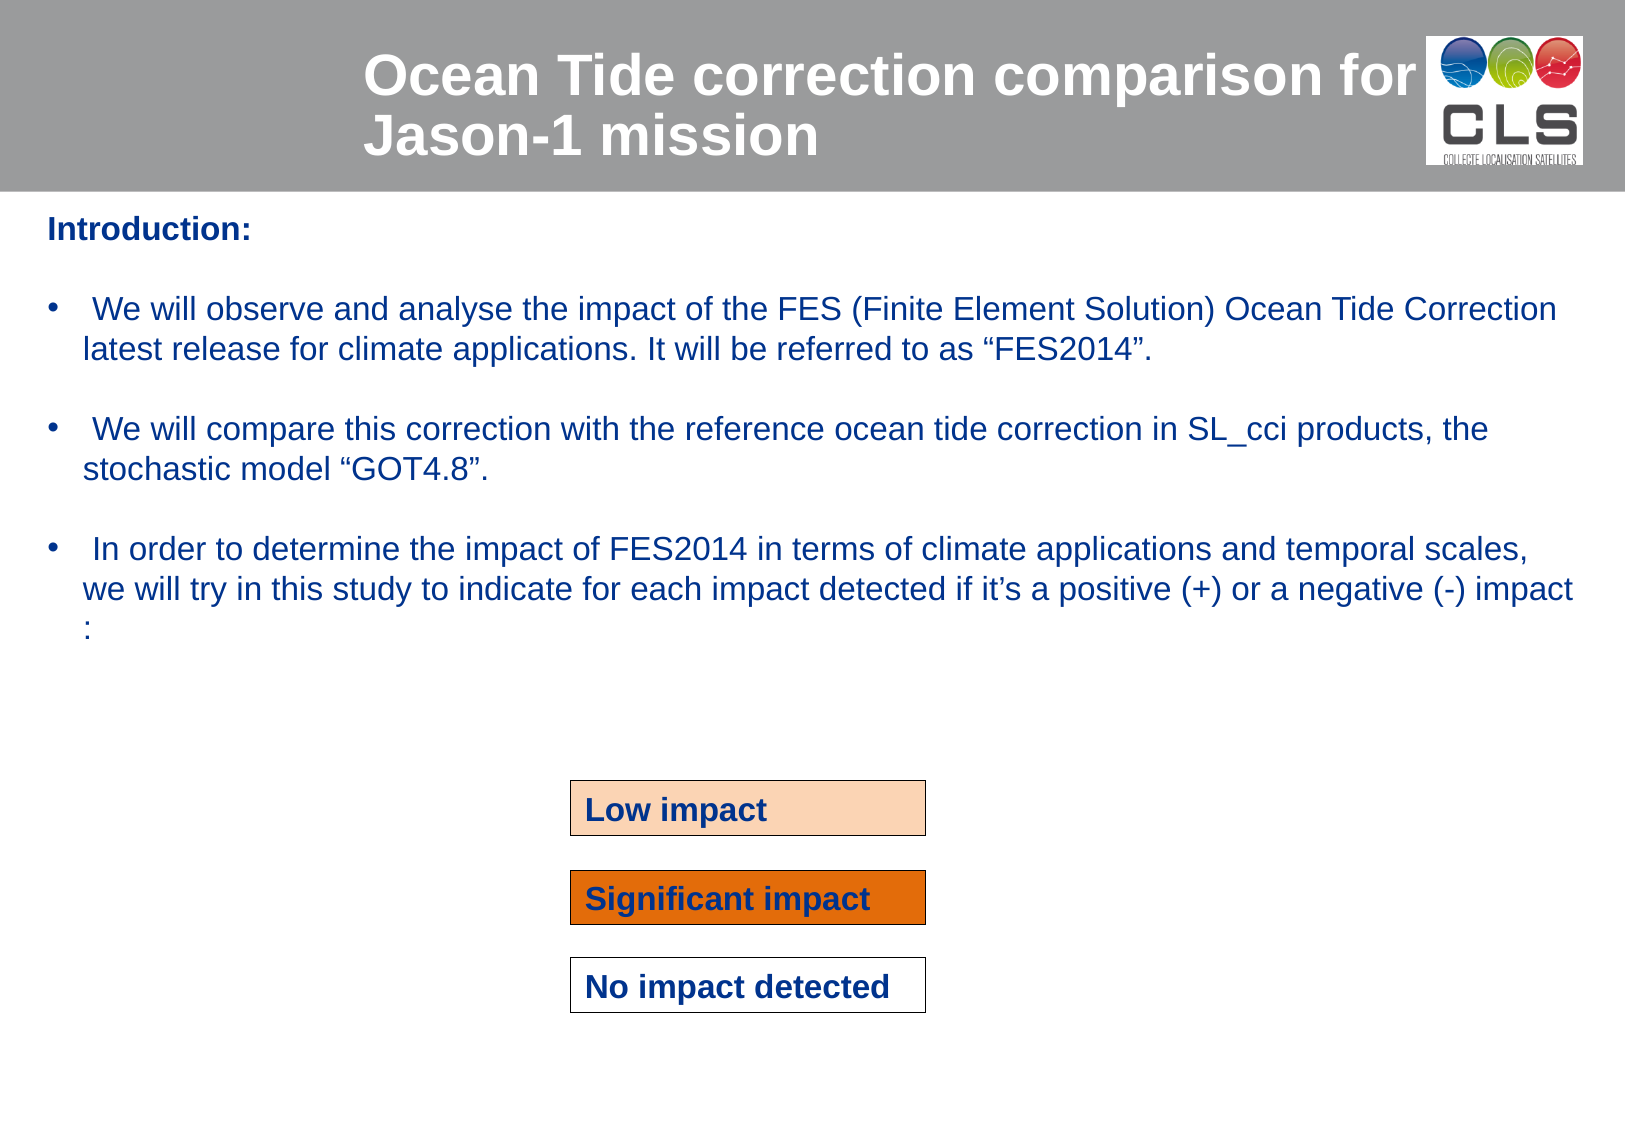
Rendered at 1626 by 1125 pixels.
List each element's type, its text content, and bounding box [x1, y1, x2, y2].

picture [1426, 36, 1583, 165]
text_box Ocean Tide correction comparison for Jason-1 mission [348, 40, 1441, 172]
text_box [569, 780, 926, 1014]
text_box Introduction: We will observe and analyse the impact of the FES (Finite Element Solution) Ocean Tide Correction latest release for climate applications. It will be referred to as “FES2014”. We will compare this correction with the reference ocean tide correction in SL_cci products, the stochastic model “GOT4.8”. In order to determine the impact of FES2014 in terms of climate applications and temporal scales, we will try in this study to indicate for each impact detected if it’s a positive (+) or a negative (-) impact : [32, 199, 1597, 665]
